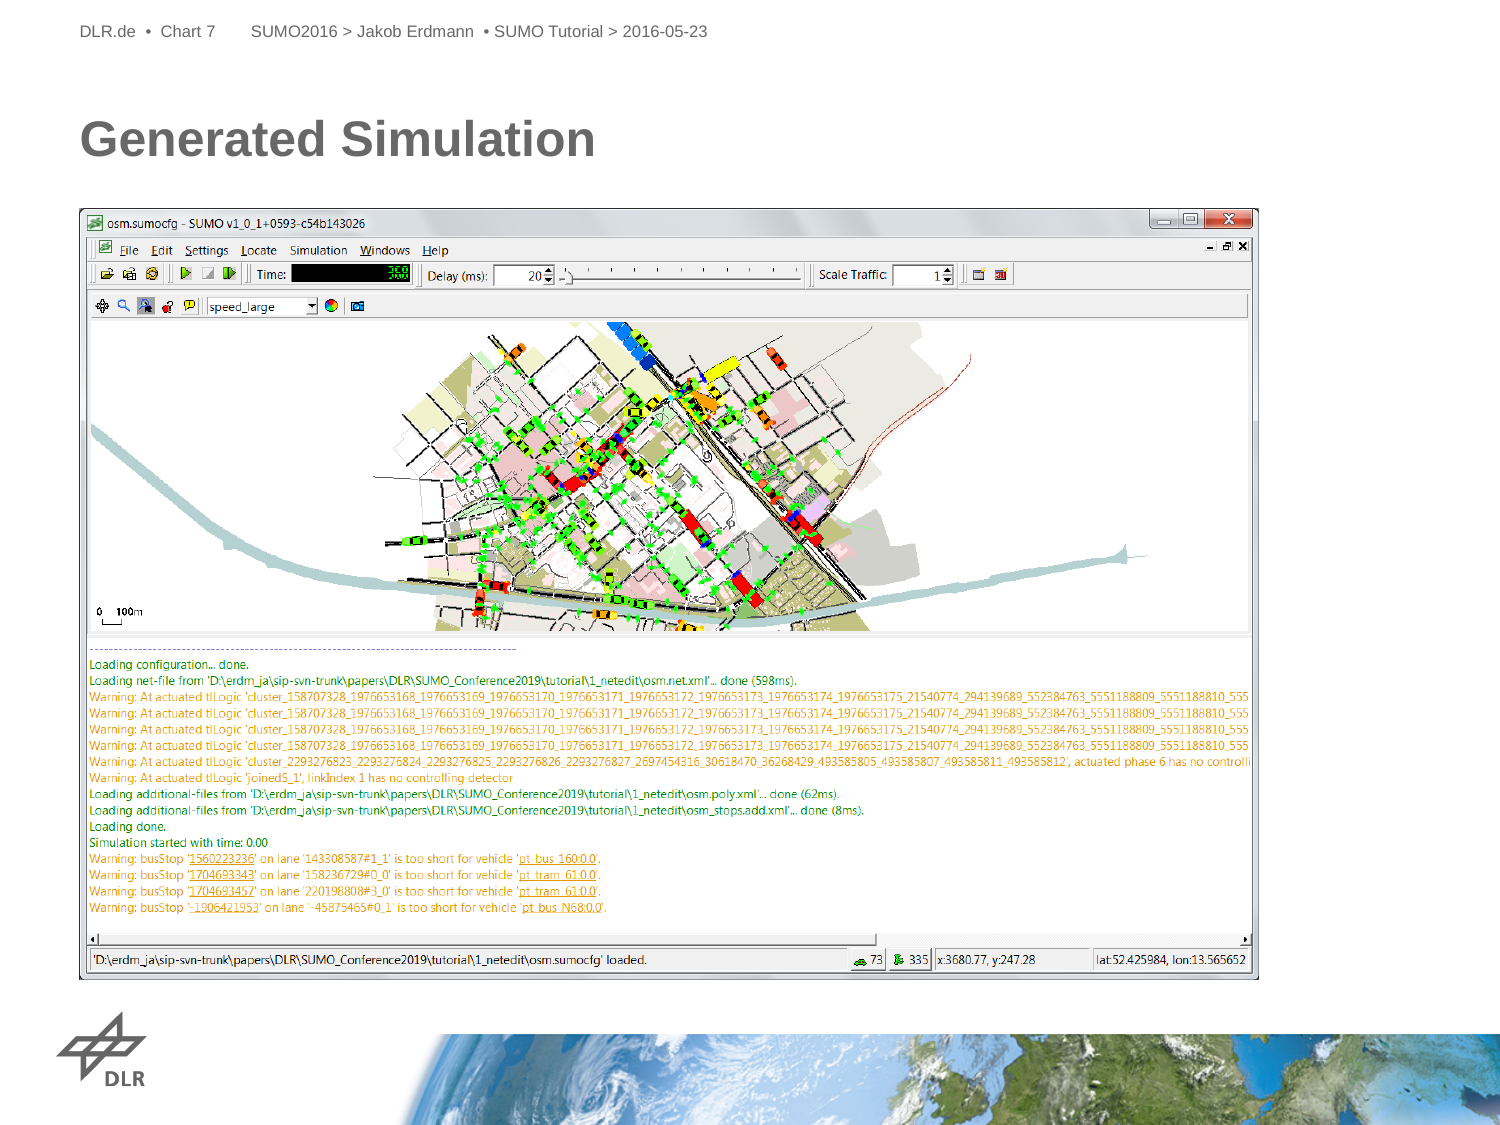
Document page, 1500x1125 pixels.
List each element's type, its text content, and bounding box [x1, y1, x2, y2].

picture [79, 207, 1259, 980]
text_box DLR.de • Chart 7 [79, 20, 251, 45]
picture [0, 1007, 1500, 1125]
text_box Generated Simulation [79, 106, 1421, 228]
text_box SUMO2016 > Jakob Erdmann • SUMO Tutorial > 2016-05-23 [251, 20, 1421, 45]
